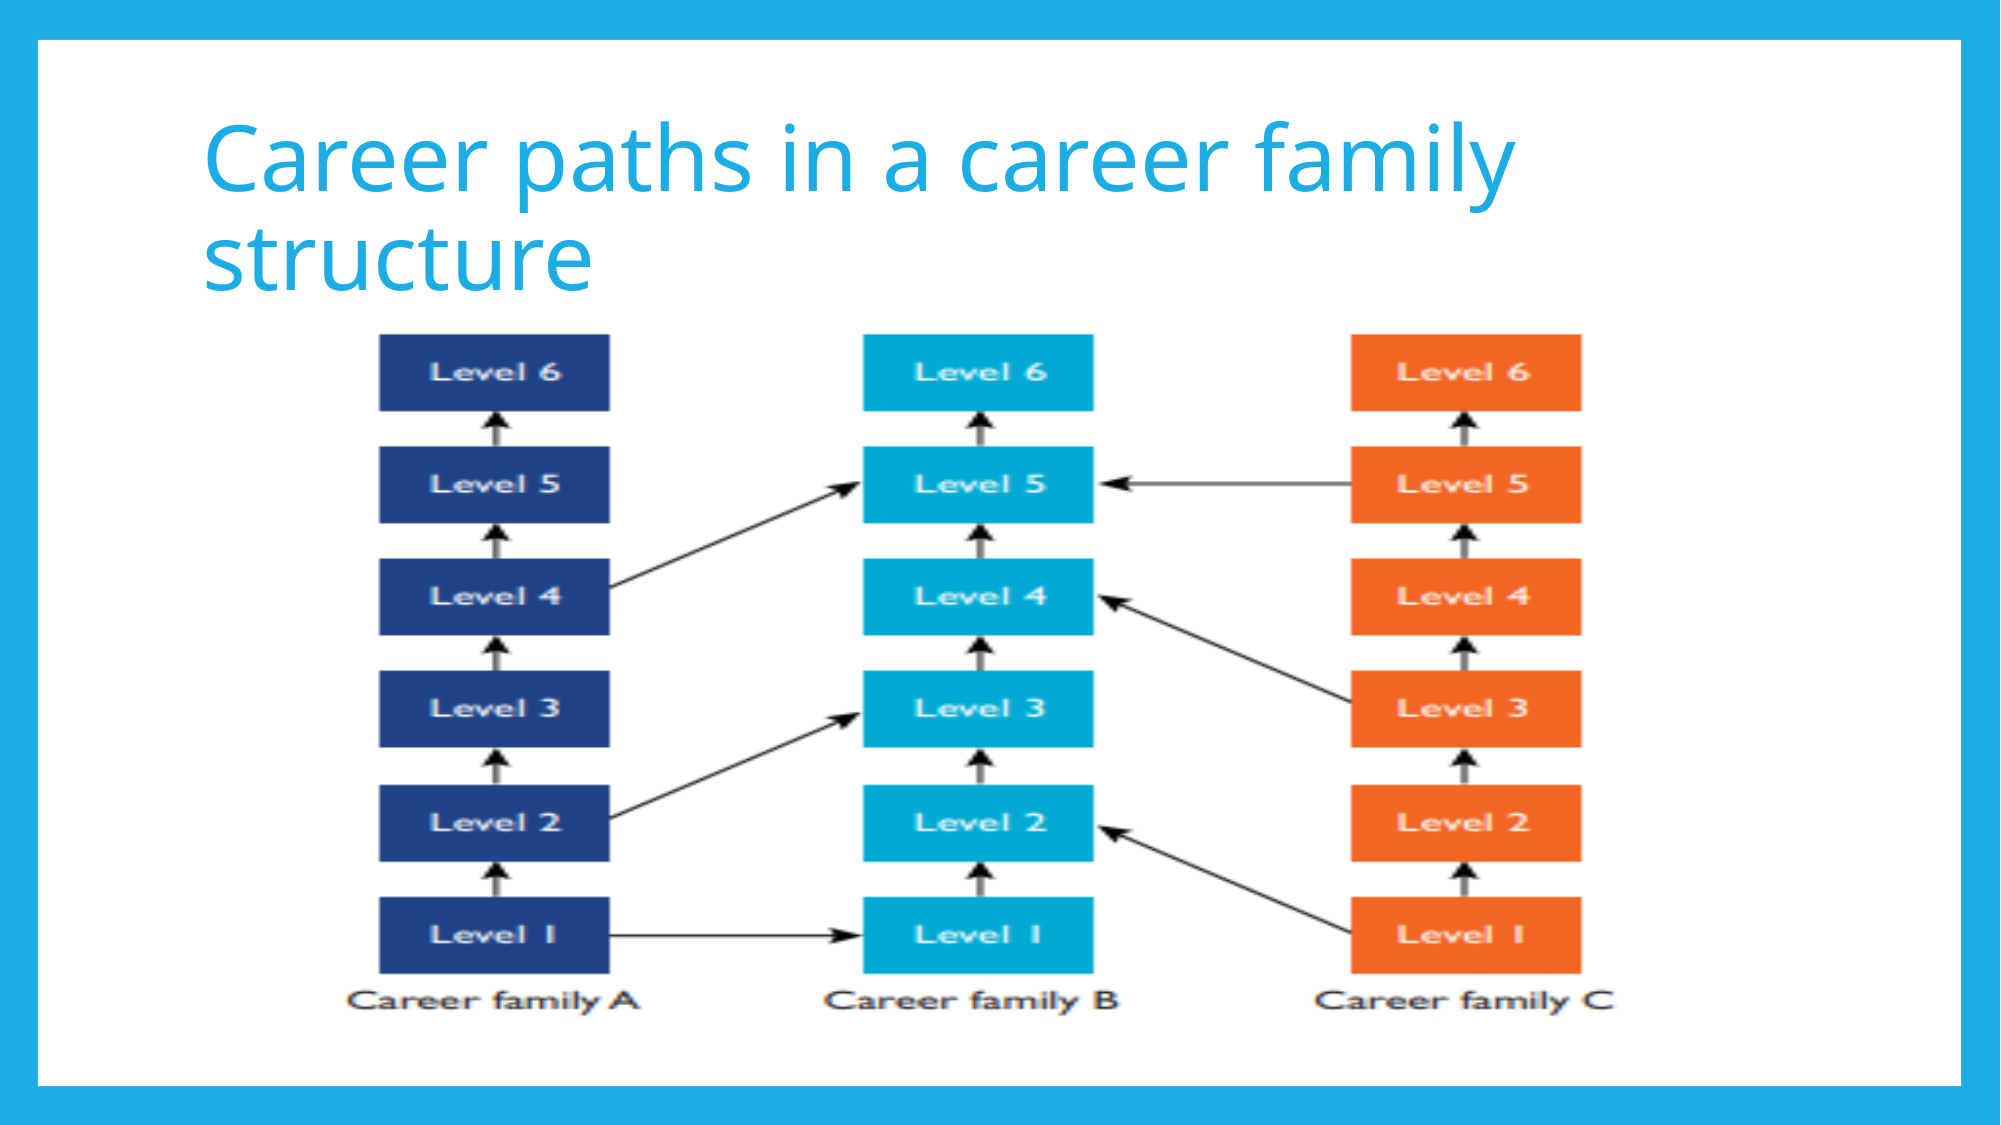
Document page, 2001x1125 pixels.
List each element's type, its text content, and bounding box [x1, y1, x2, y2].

title Career paths in a career family structure [187, 99, 1808, 323]
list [255, 301, 1861, 1026]
